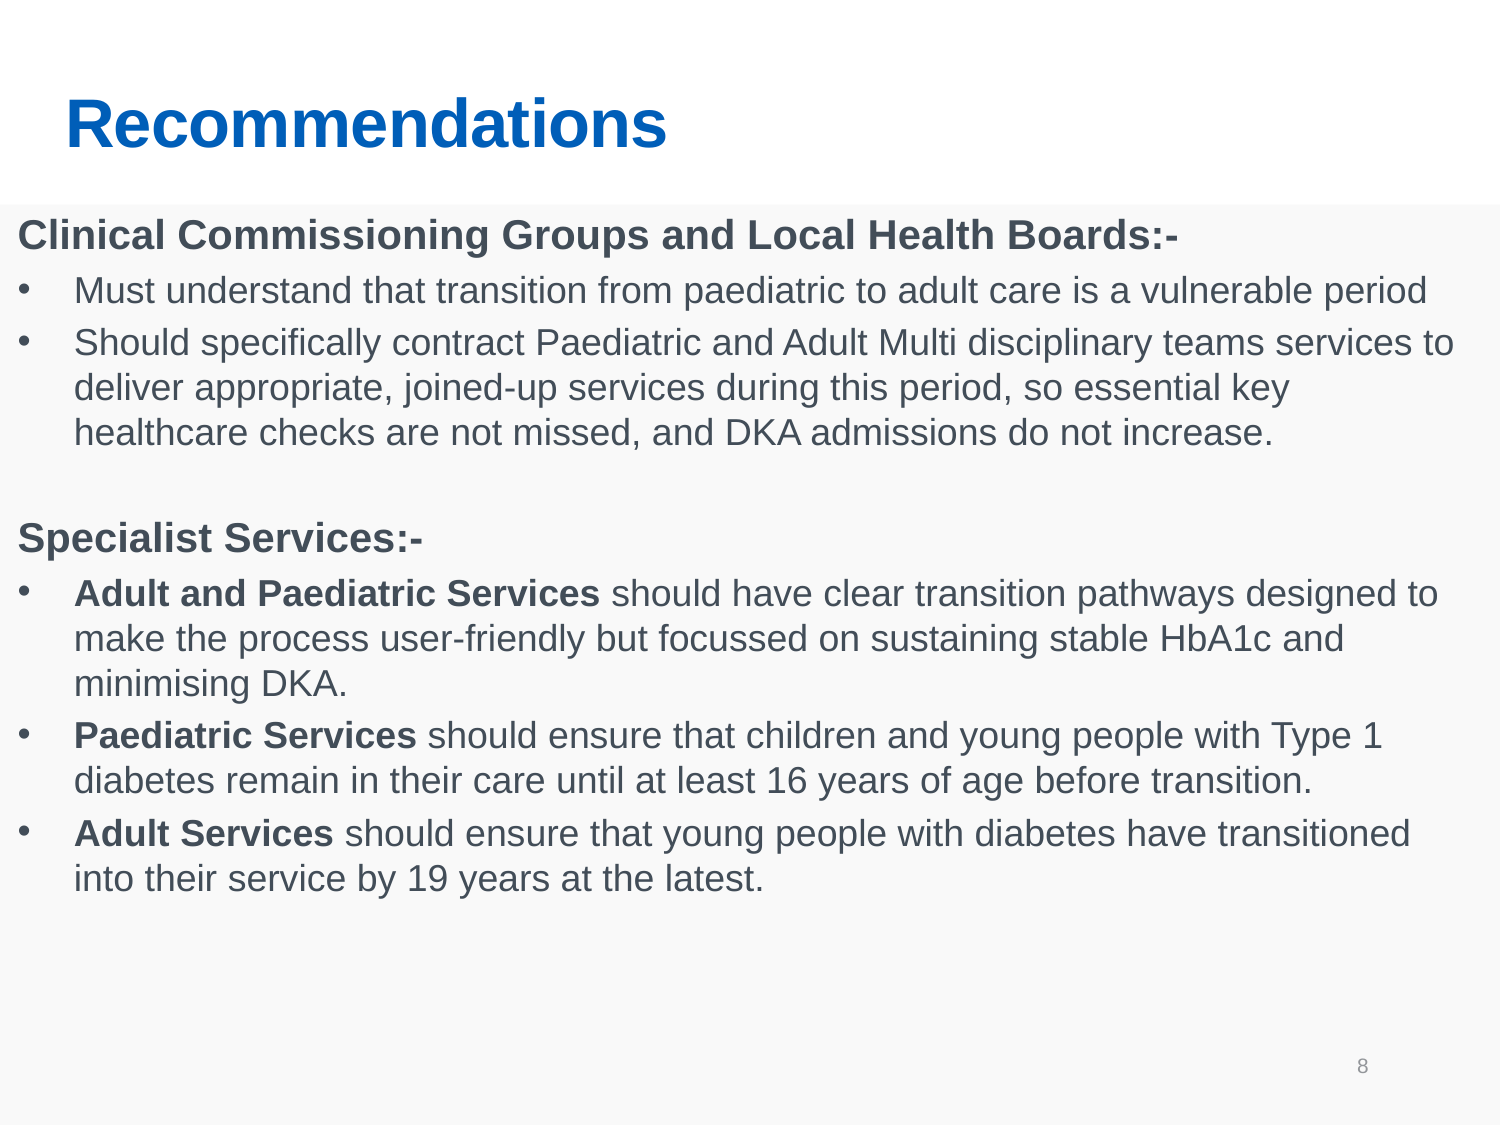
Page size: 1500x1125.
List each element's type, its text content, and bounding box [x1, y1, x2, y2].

title Recommendations [64, 78, 1371, 195]
text_box Clinical Commissioning Groups and Local Health Boards:- Must understand that transition from paediatric to adult care is a vulnerable period Should specifically contract Paediatric and Adult Multi disciplinary teams services to deliver appropriate, joined-up services during this period, so essential key healthcare checks are not missed, and DKA admissions do not increase. Specialist Services:- Adult and Paediatric Services should have clear transition pathways designed to make the process user-friendly but focussed on sustaining stable HbA1c and minimising DKA. Paediatric Services should ensure that children and young people with Type 1 diabetes remain in their care until at least 16 years of age before transition. Adult Services should ensure that young people with diabetes have transitioned into their service by 19 years at the latest. [17, 208, 1471, 1094]
slide_number 8 [1033, 1035, 1384, 1095]
